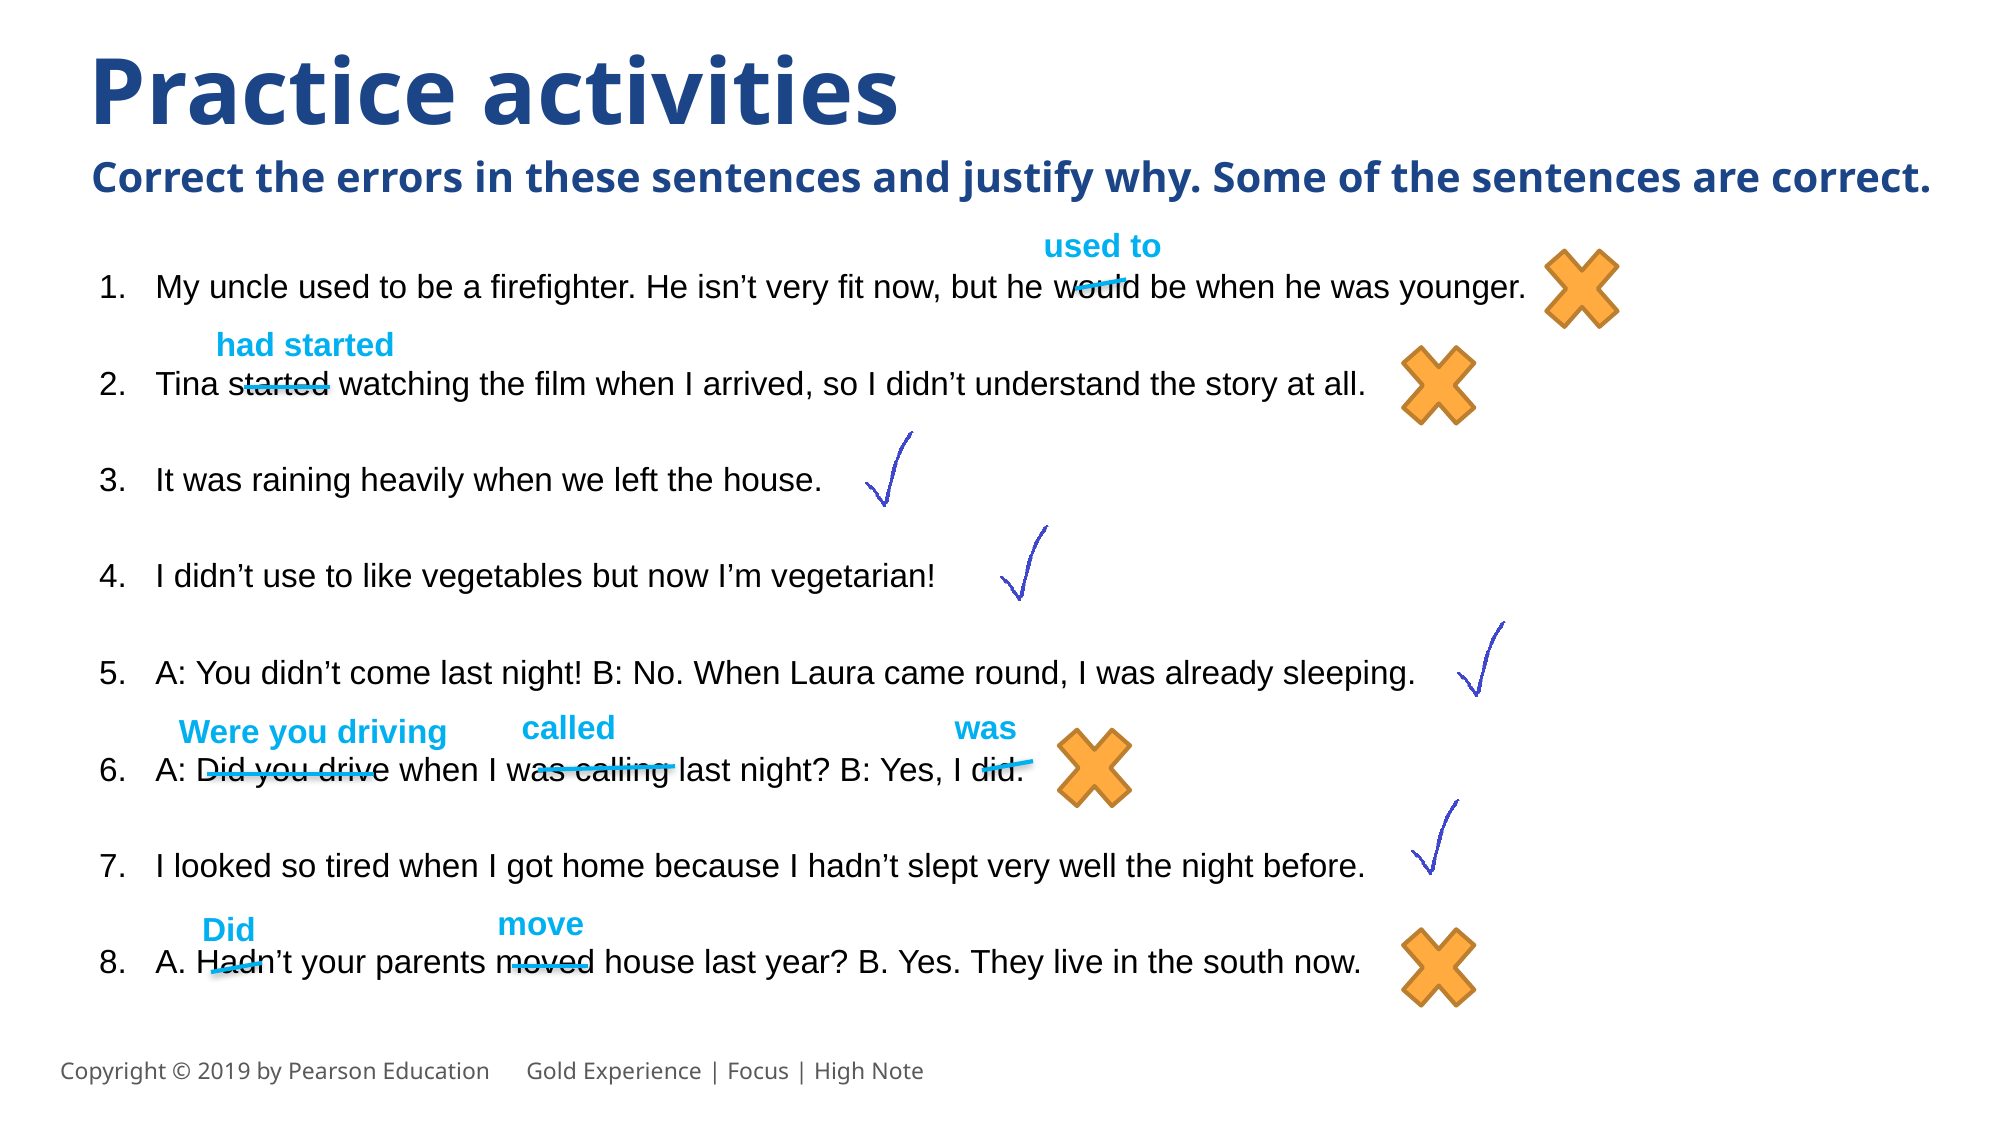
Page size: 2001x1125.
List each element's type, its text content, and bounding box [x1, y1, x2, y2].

text_box called [506, 698, 667, 754]
text_box move [482, 894, 643, 949]
picture [1424, 608, 1532, 708]
text_box was [939, 698, 1033, 754]
picture [968, 512, 1076, 612]
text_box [981, 760, 1034, 771]
picture [1379, 786, 1486, 887]
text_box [210, 962, 263, 973]
text_box Correct the errors in these sentences and justify why. Some of the sentences are correct. [76, 148, 1960, 217]
footer Copyright © 2019 by Pearson Education Gold Experience | Focus | High Note [45, 1040, 1084, 1101]
text_box Practice activities [73, 37, 1181, 169]
text_box [1056, 727, 1133, 809]
text_box My uncle used to be a firefighter. He isn’t very fit now, but he would be when he was younger. Tina started watching the film when I arrived, so I didn’t understand the story at all. It was raining heavily when we left the house. I didn’t use to like vegetables but now I’m vegetarian! A: You didn’t come last night! B: No. When Laura came round, I was already sleeping. A: Did you drive when I was calling last night? B: Yes, I did. I looked so tired when I got home because I hadn’t slept very well the night before. A. Hadn’t your parents moved house last year? B. Yes. They live in the south now. [84, 217, 1960, 1108]
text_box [1074, 279, 1127, 289]
picture [832, 418, 940, 519]
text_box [537, 766, 676, 771]
text_box [1544, 248, 1620, 329]
text_box used to [1028, 217, 1186, 272]
text_box [1401, 345, 1477, 426]
text_box Were you driving [164, 702, 469, 758]
text_box Did [187, 900, 271, 956]
text_box had started [201, 315, 418, 371]
text_box [1401, 927, 1477, 1008]
